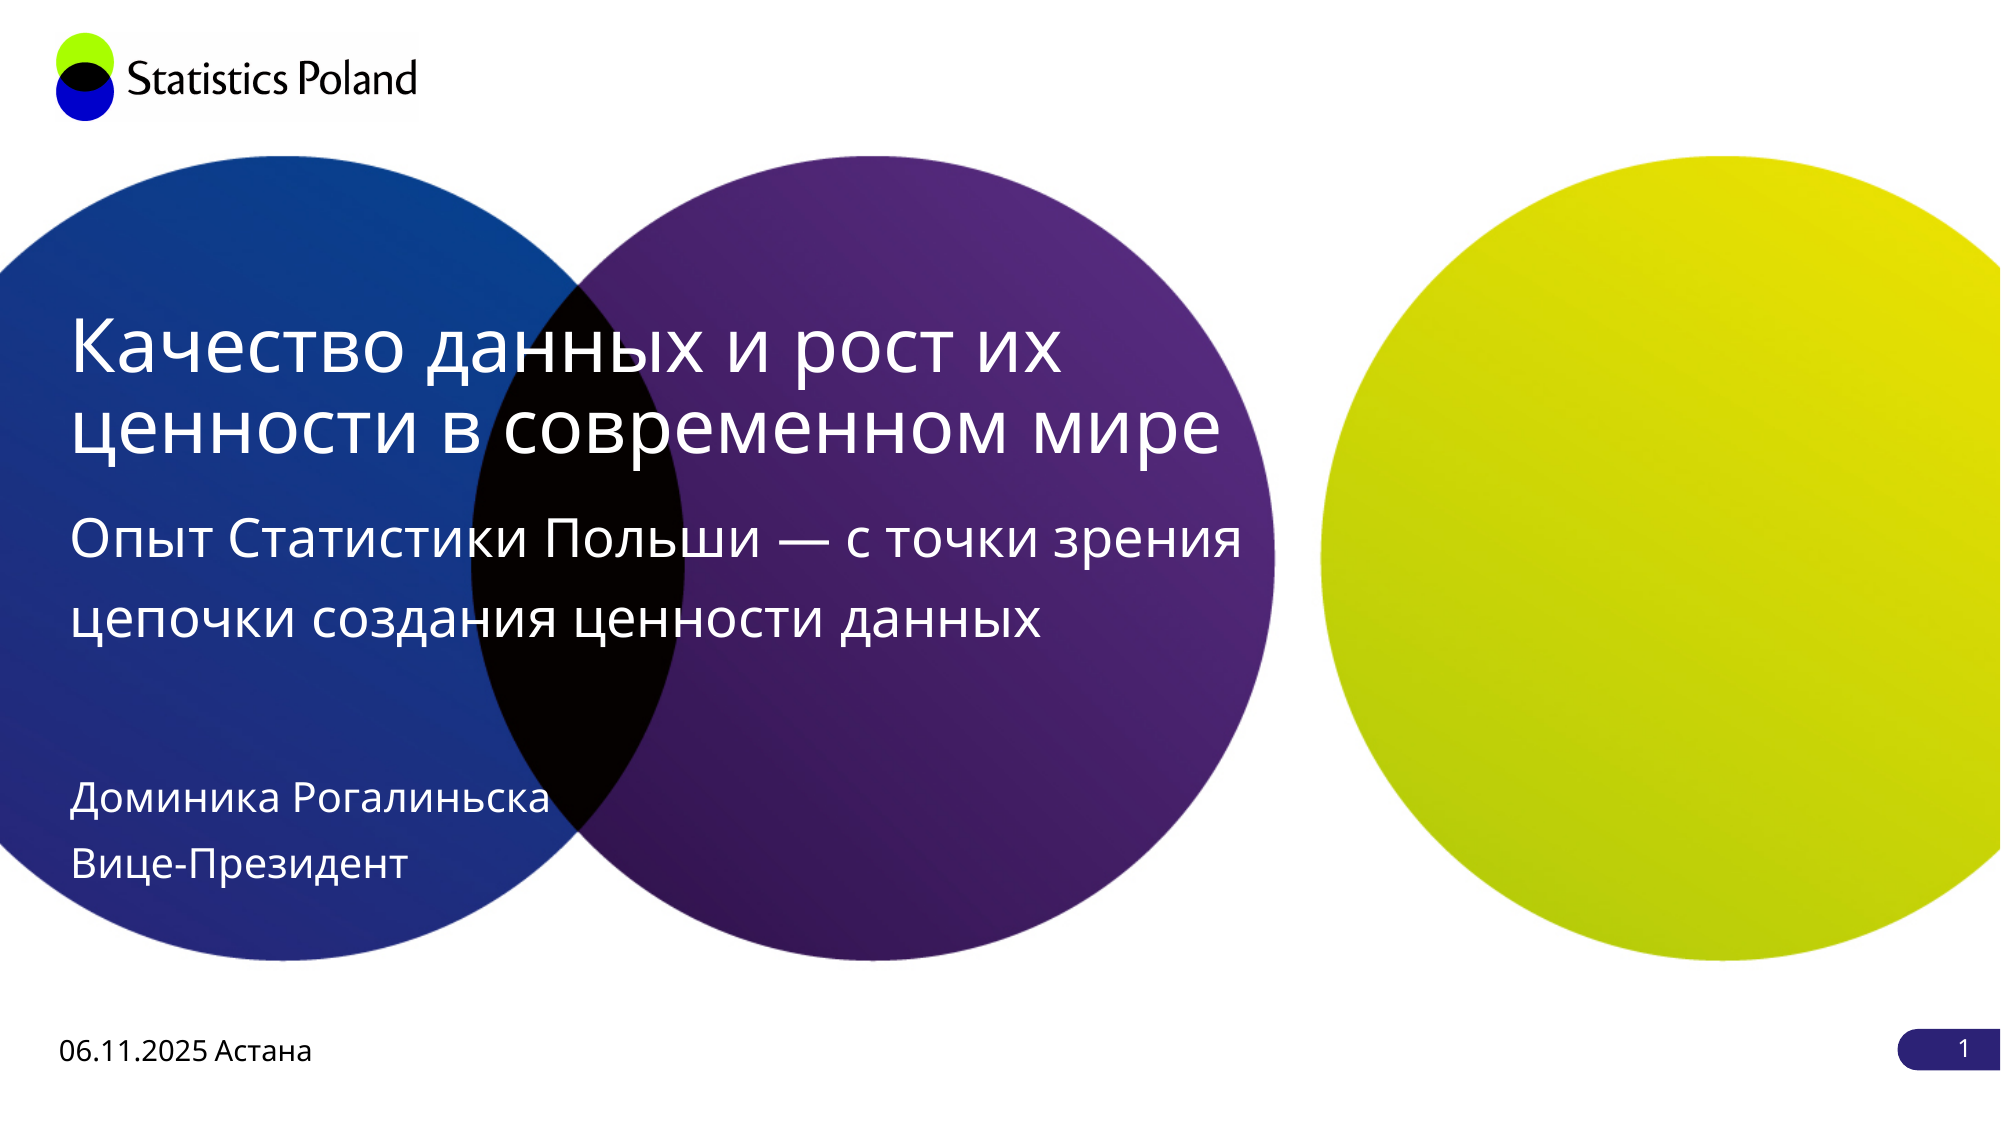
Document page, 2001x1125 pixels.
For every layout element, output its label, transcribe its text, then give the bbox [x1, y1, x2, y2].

picture [0, 0, 2001, 1125]
footer Астана [207, 1005, 1886, 1094]
title Качество данных и рост их ценности в современном мире [55, 178, 1945, 478]
list Доминика Рогалиньска Вице-Президент [55, 769, 1945, 1006]
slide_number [59, 1005, 207, 1094]
list Опыт Статистики Польши — с точки зрения цепочки создания ценности данных [55, 503, 1945, 740]
